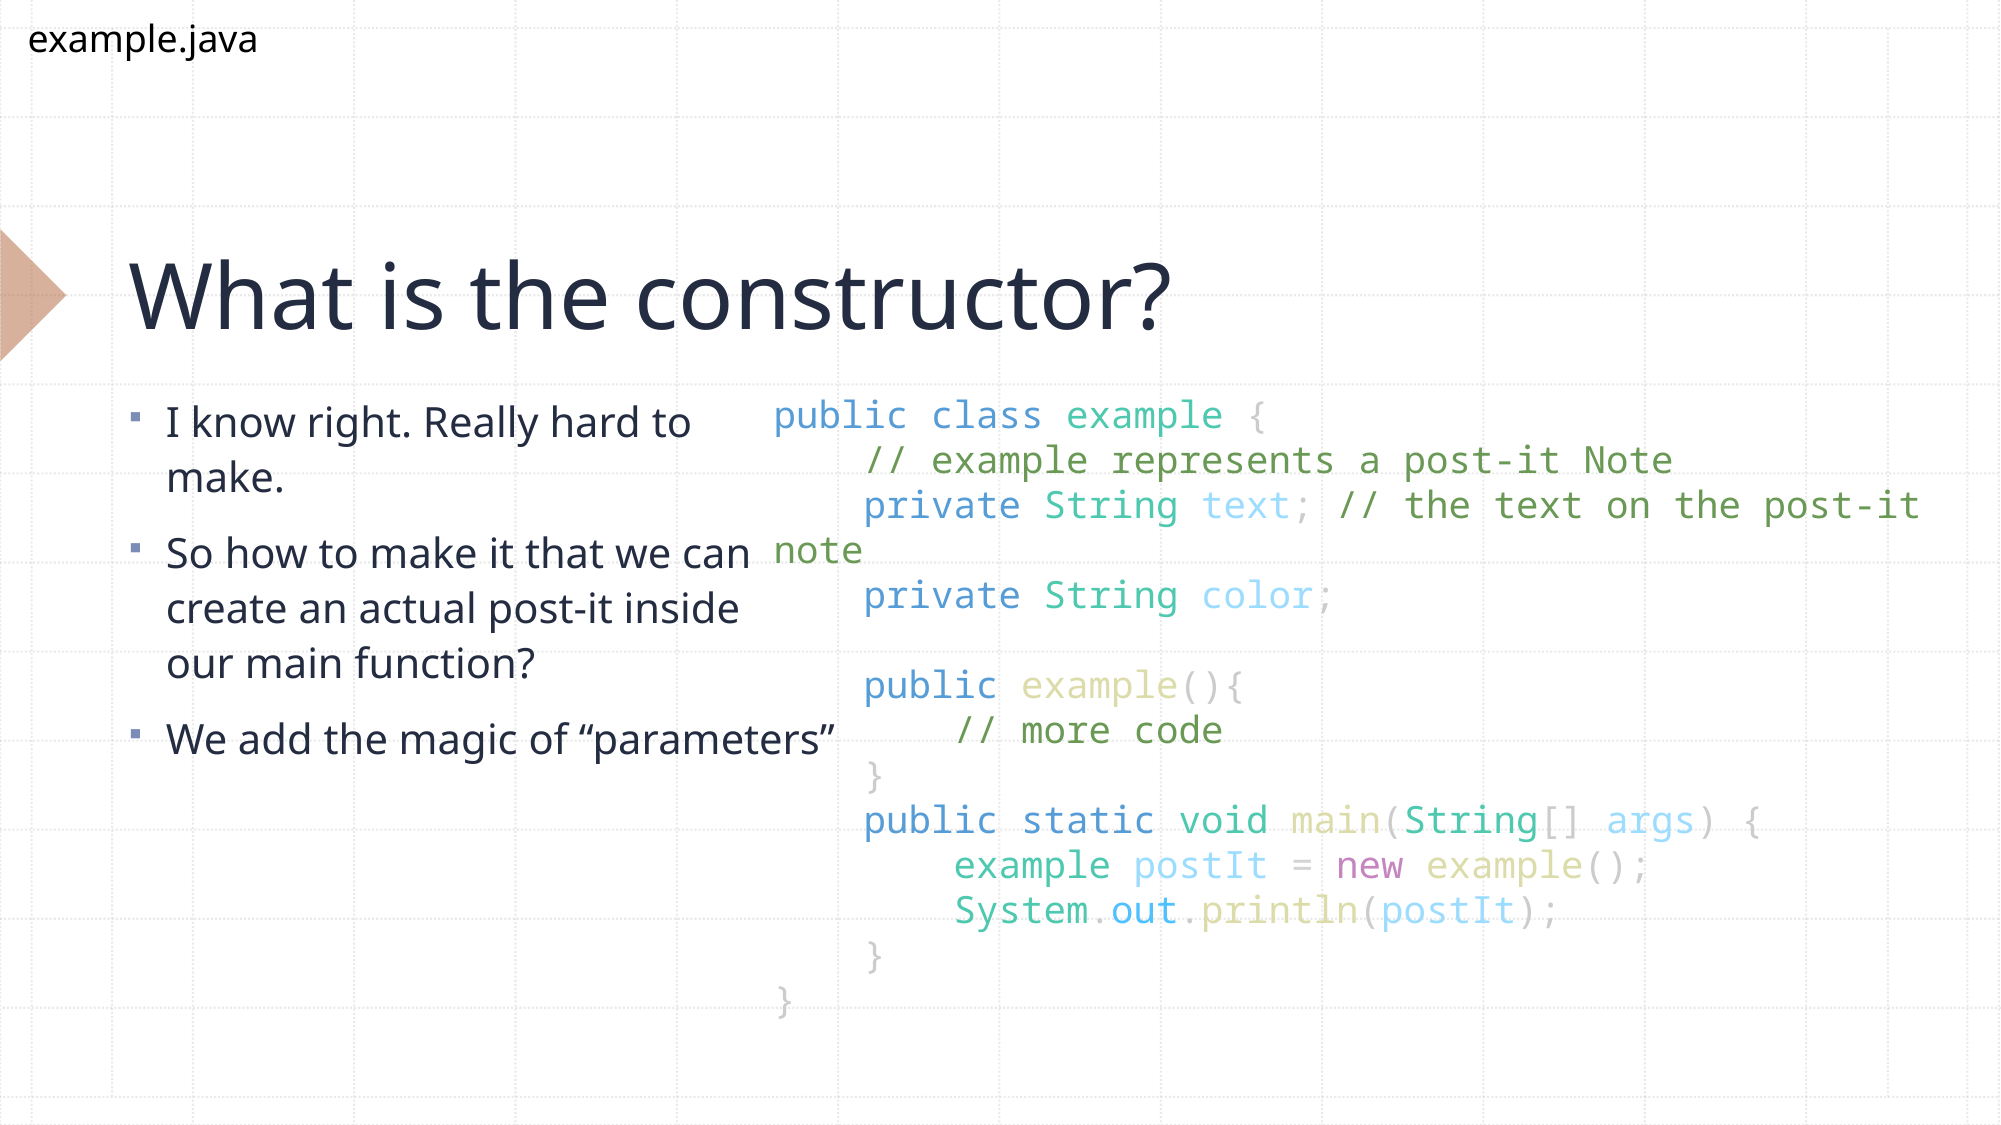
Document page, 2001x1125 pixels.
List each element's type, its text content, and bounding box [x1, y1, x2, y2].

list I know right. Really hard to make. So how to make it that we can create an actual post-it inside our main function? We add the magic of “parameters” [113, 383, 758, 969]
text_box public class example { // example represents a post-it Note private String text; // the text on the post-it note private String color; public example(){ // more code } public static void main(String[] args) { example postIt = new example(); System.out.println(postIt); } } [758, 383, 2000, 1119]
title What is the constructor? [113, 119, 1808, 356]
text_box example.java [12, 7, 274, 68]
